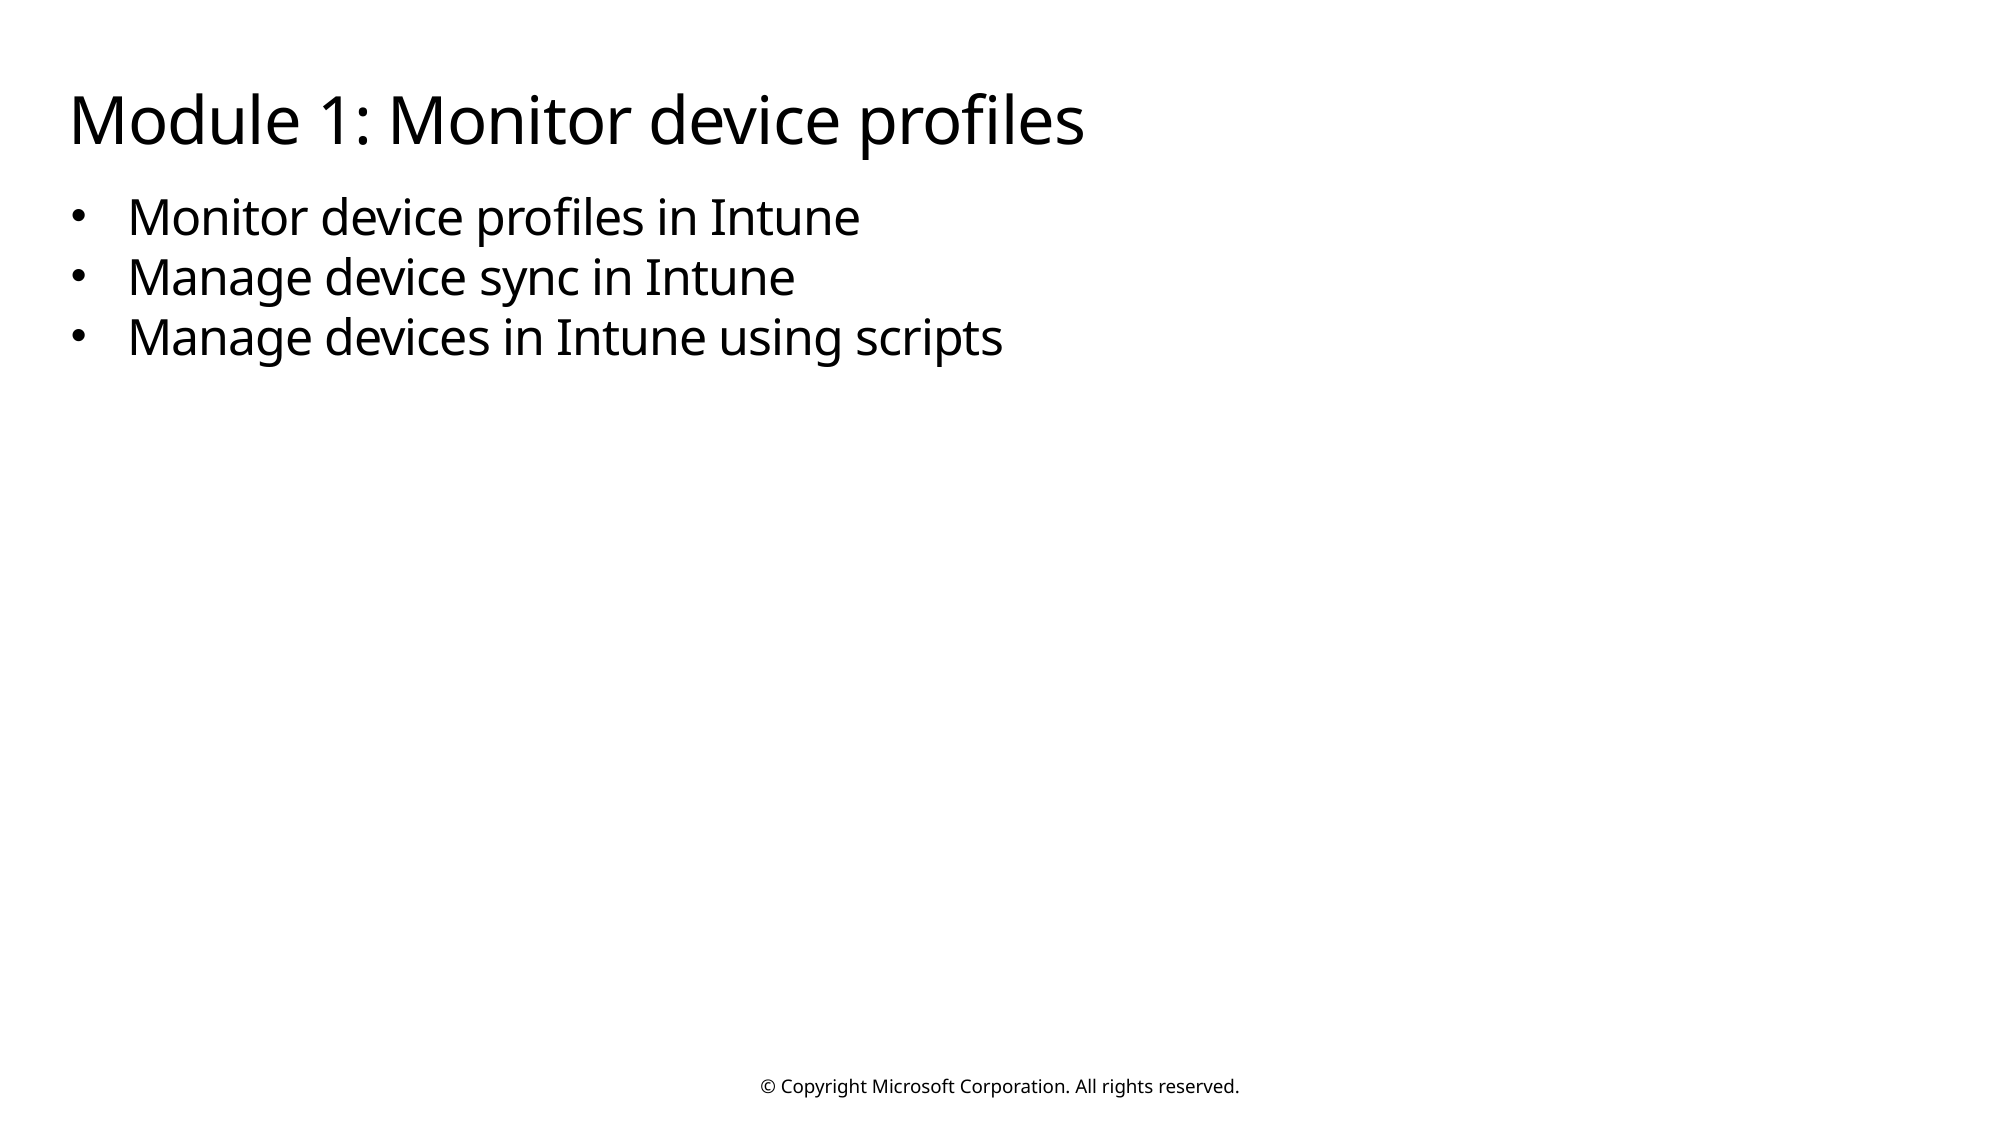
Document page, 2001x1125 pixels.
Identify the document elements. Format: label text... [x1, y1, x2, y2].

title Module 1: Monitor device profiles [68, 72, 1930, 178]
list Monitor device profiles in Intune Manage device sync in Intune Manage devices in Intune using scripts [70, 177, 1932, 739]
